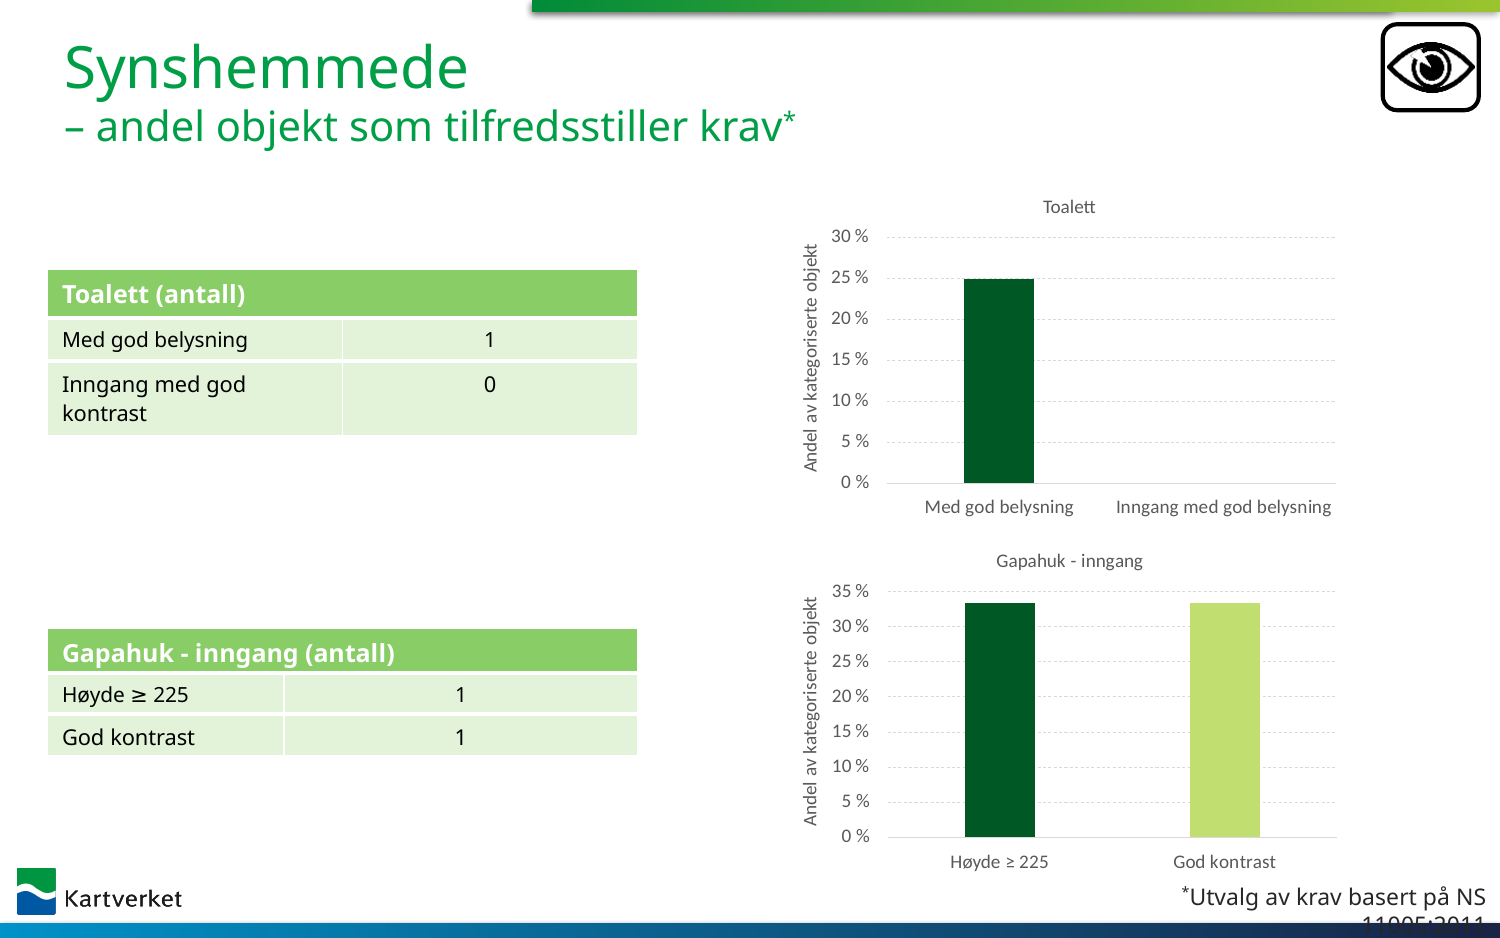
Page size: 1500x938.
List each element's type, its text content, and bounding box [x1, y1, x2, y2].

table_cell Høyde ≥ 225 [48, 675, 283, 712]
table_cell God kontrast [48, 716, 283, 755]
table_header Gapahuk - inngang (antall) [48, 629, 637, 671]
text_box Synshemmede – andel objekt som tilfredsstiller krav* [49, 24, 1431, 158]
table_cell 1 [343, 320, 637, 359]
table_cell 1 [285, 716, 637, 755]
table_cell 1 [285, 675, 637, 712]
table_header Toalett (antall) [48, 270, 637, 316]
table_cell Inngang med god kontrast [48, 363, 342, 435]
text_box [1382, 24, 1480, 111]
table_cell Med god belysning [48, 320, 342, 359]
table_cell 0 [343, 363, 637, 435]
picture [791, 187, 1347, 526]
text_box *Utvalg av krav basert på NS 11005:2011 [1068, 873, 1500, 938]
picture [791, 541, 1348, 880]
